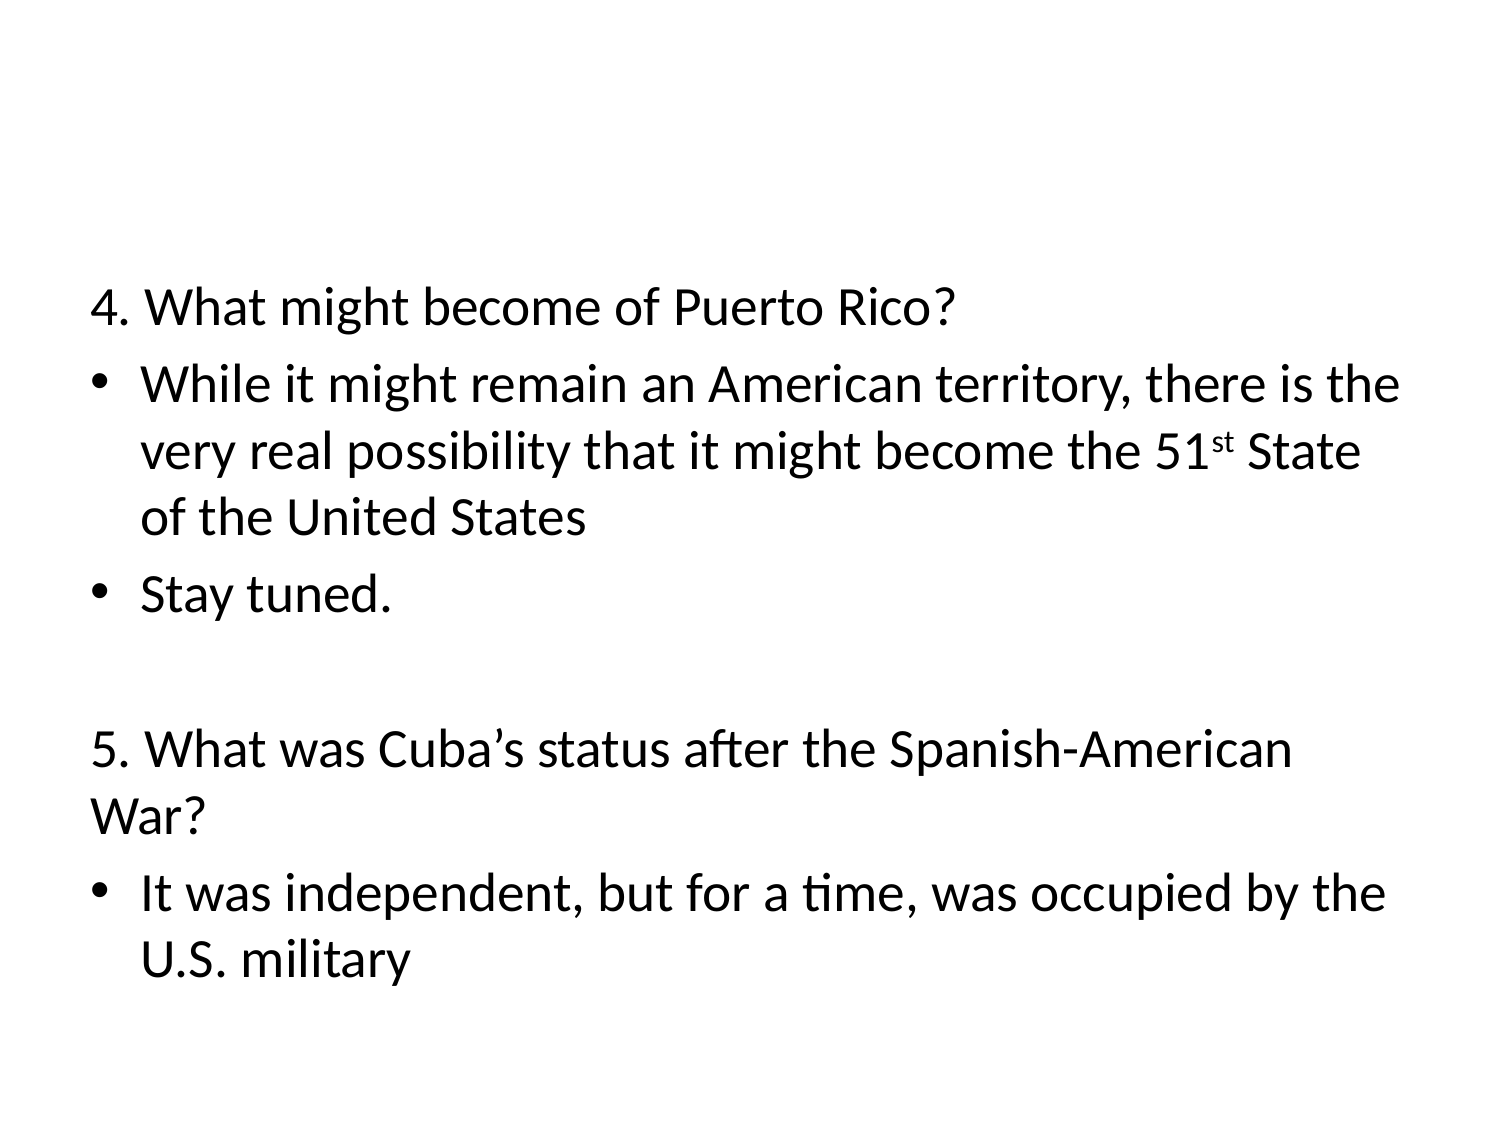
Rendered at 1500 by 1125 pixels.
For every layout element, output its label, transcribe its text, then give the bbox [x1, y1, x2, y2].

list 4. What might become of Puerto Rico? While it might remain an American territory, there is the very real possibility that it might become the 51st State of the United States Stay tuned. 5. What was Cuba’s status after the Spanish-American War? It was independent, but for a time, was occupied by the U.S. military [75, 262, 1425, 1005]
